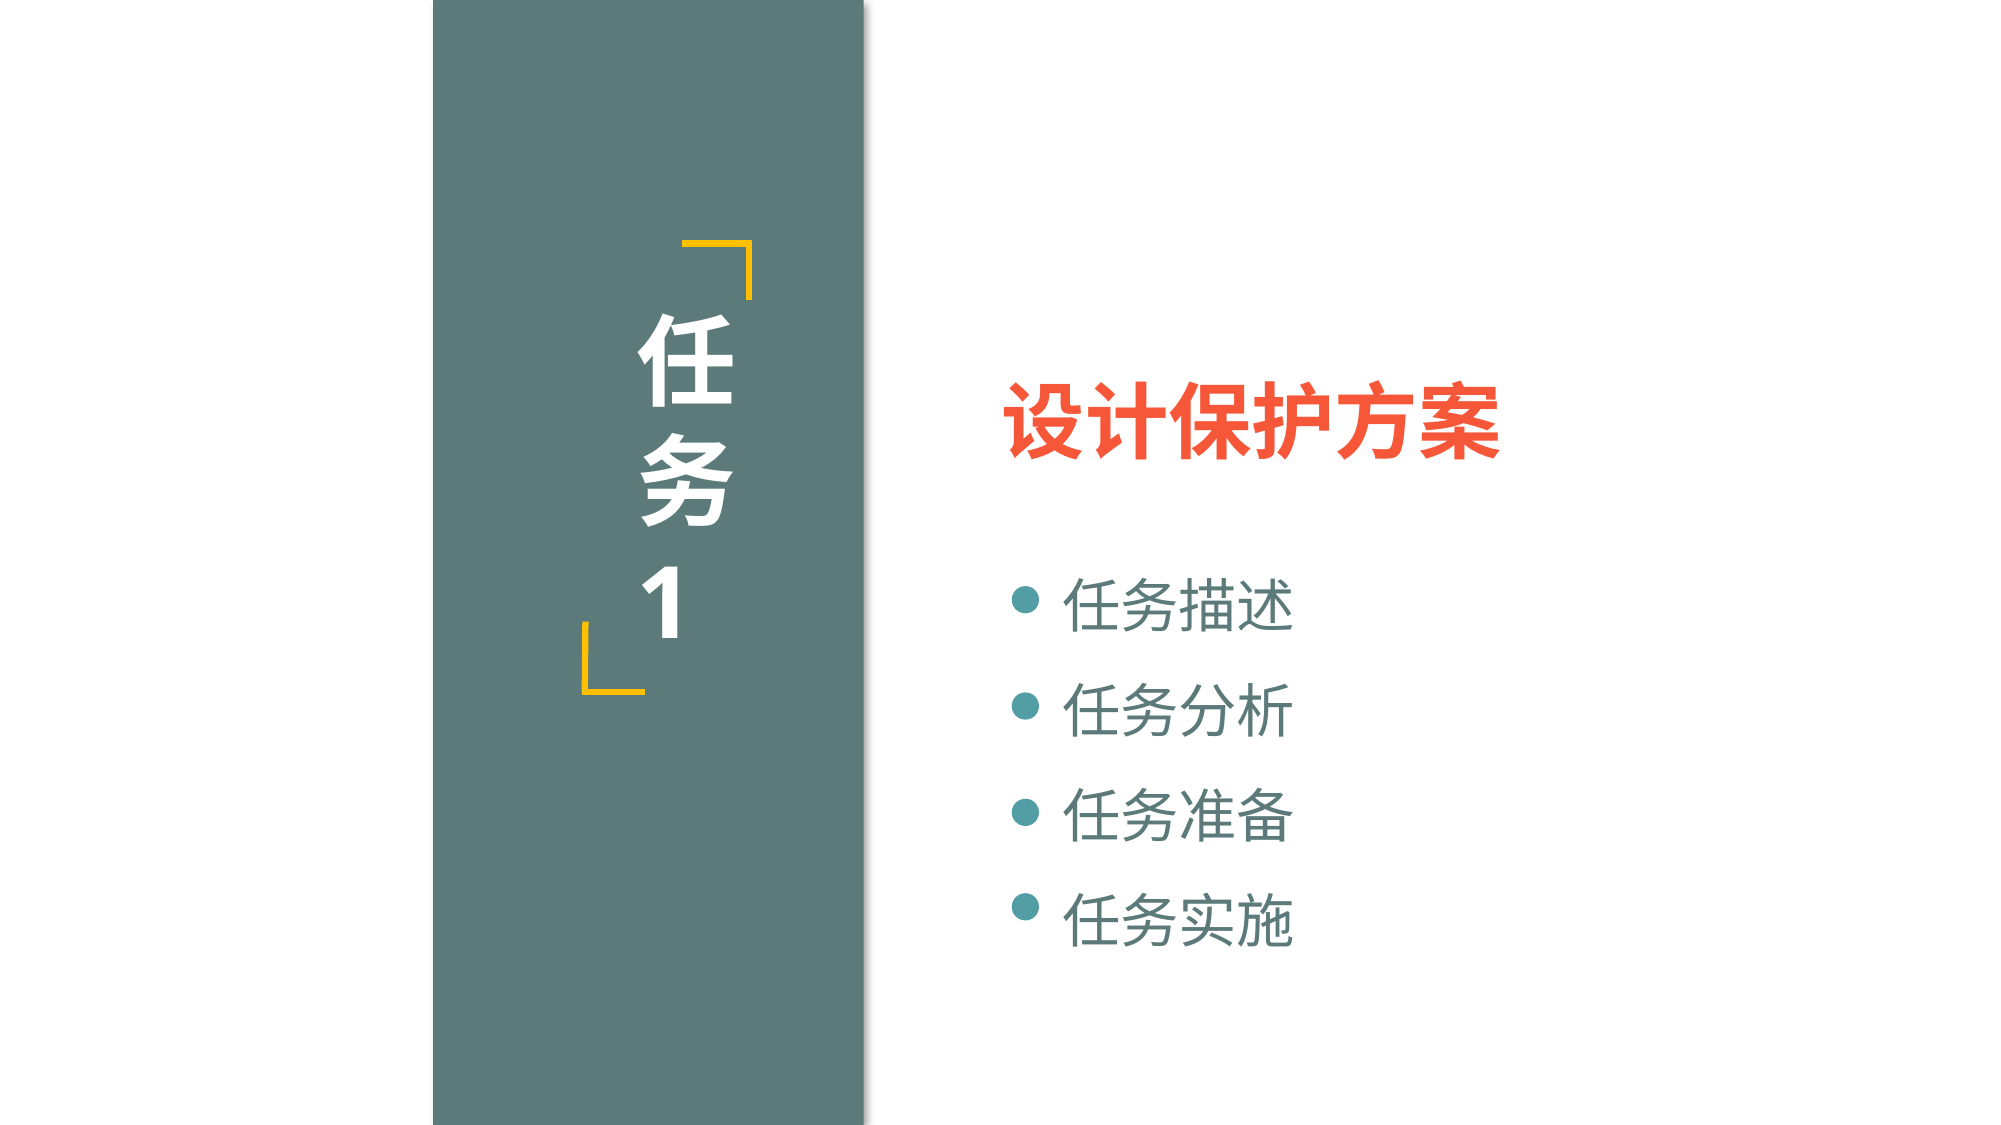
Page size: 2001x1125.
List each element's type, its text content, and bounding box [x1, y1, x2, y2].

text_box [432, 0, 865, 1125]
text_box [1011, 527, 1778, 967]
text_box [581, 240, 752, 693]
text_box 设计保护方案 [929, 361, 1633, 477]
